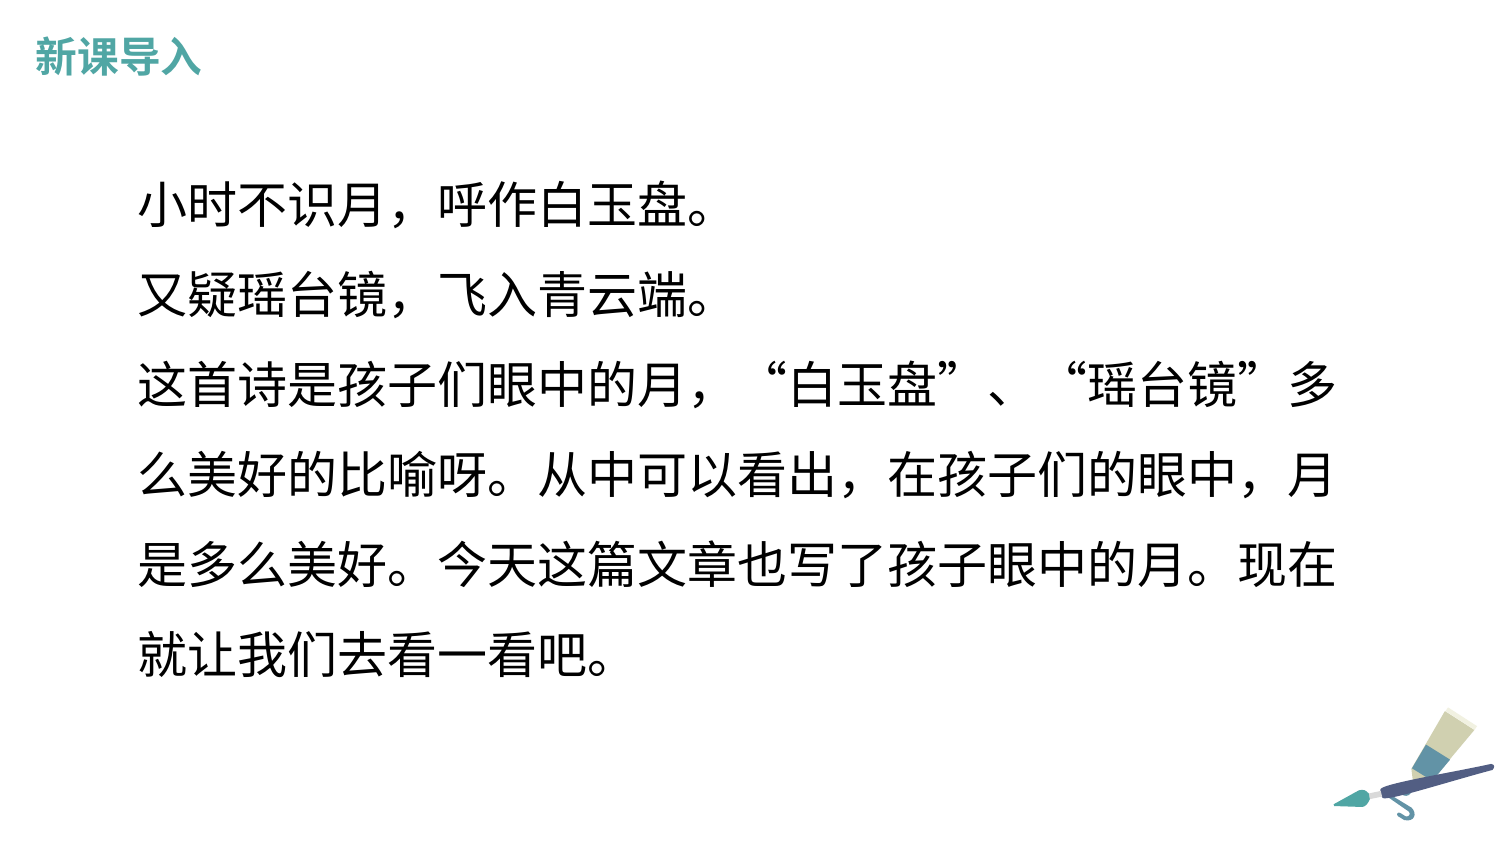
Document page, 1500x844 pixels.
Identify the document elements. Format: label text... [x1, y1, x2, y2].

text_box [1358, 708, 1481, 844]
text_box 小时不识月，呼作白玉盘。 又疑瑶台镜，飞入青云端。 这首诗是孩子们眼中的月，“白玉盘”、“瑶台镜”多么美好的比喻呀。从中可以看出，在孩子们的眼中，月是多么美好。今天这篇文章也写了孩子眼中的月。现在就让我们去看一看吧。 [122, 136, 1353, 782]
text_box 新课导入 [24, 25, 261, 87]
